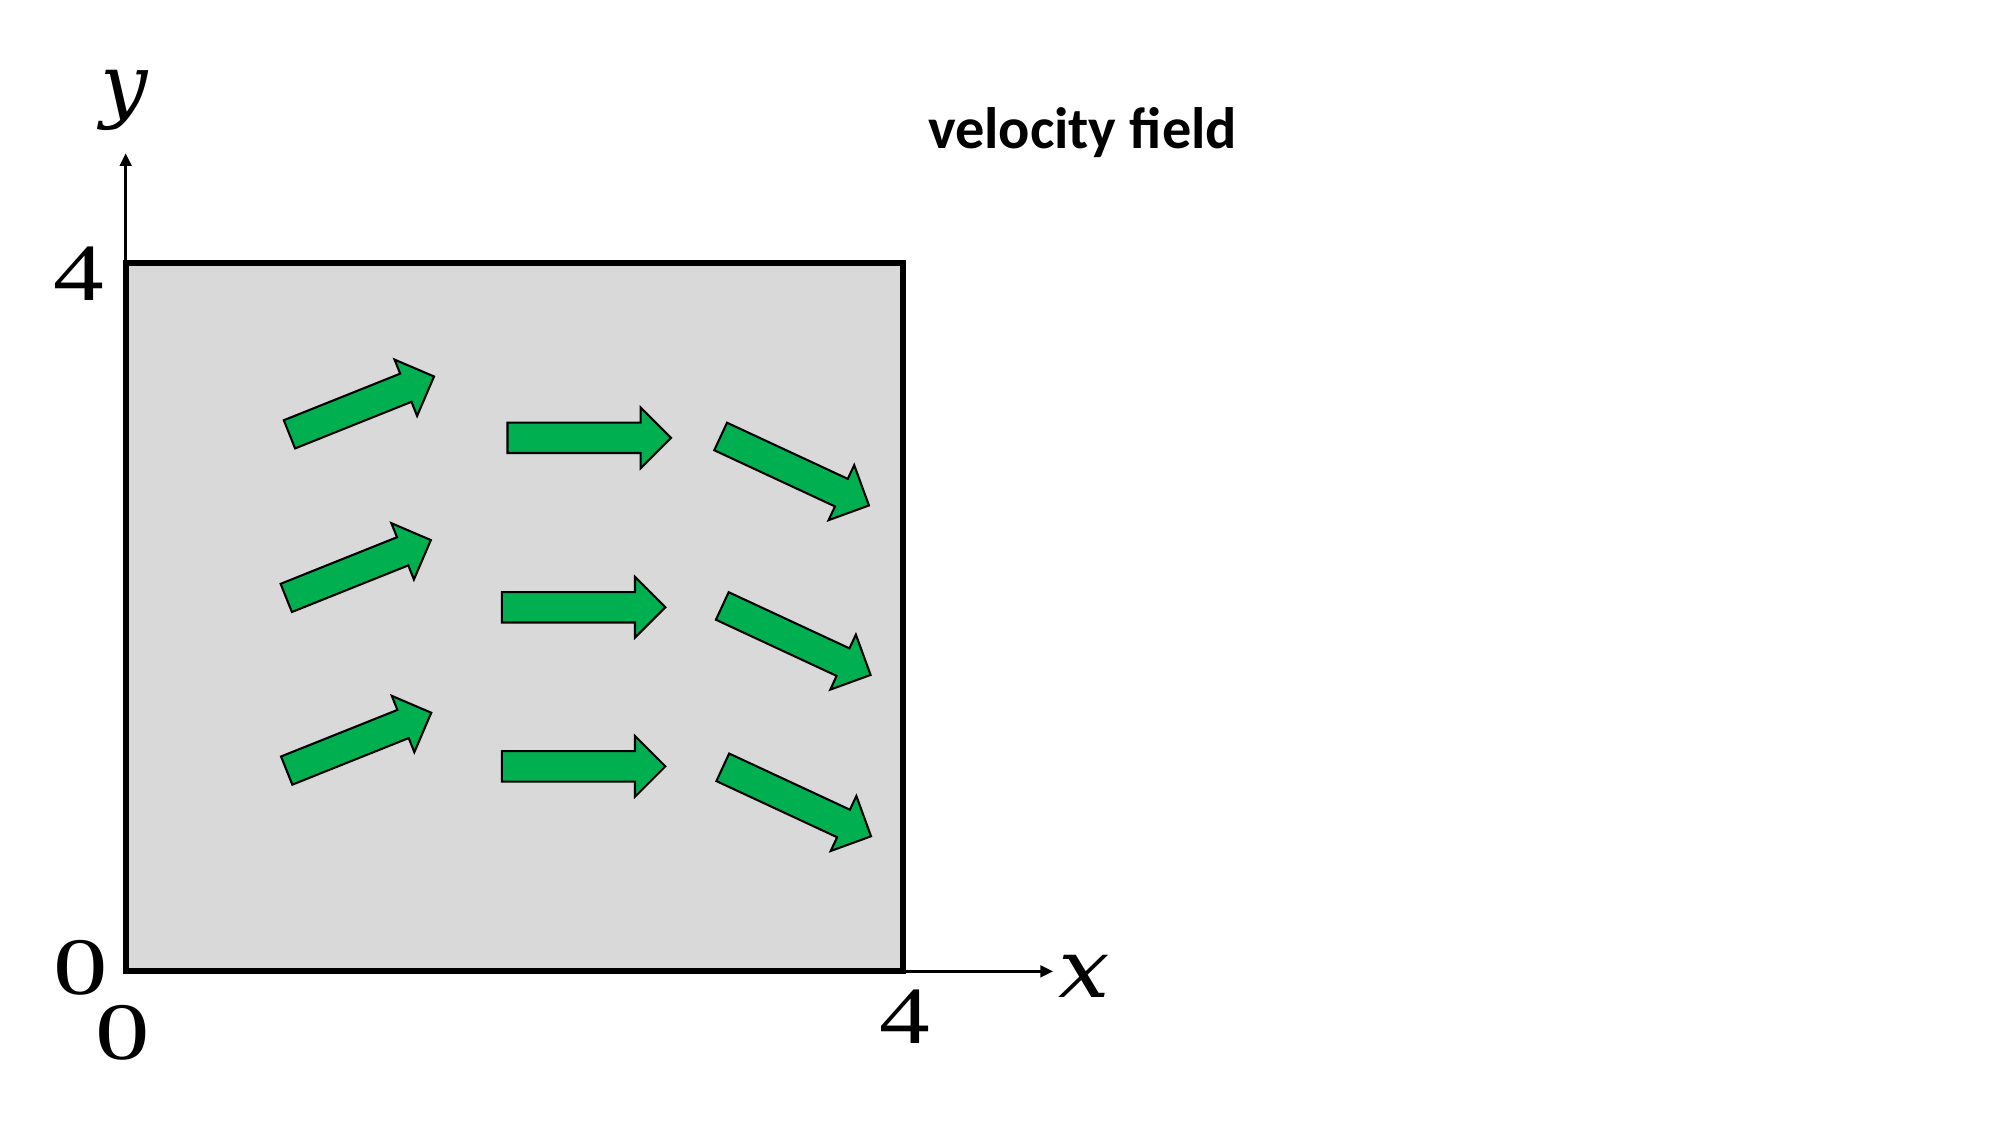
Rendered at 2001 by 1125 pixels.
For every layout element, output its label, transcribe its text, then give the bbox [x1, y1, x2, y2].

text_box [127, 262, 904, 970]
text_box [280, 374, 879, 833]
text_box velocity field [197, 83, 1969, 168]
